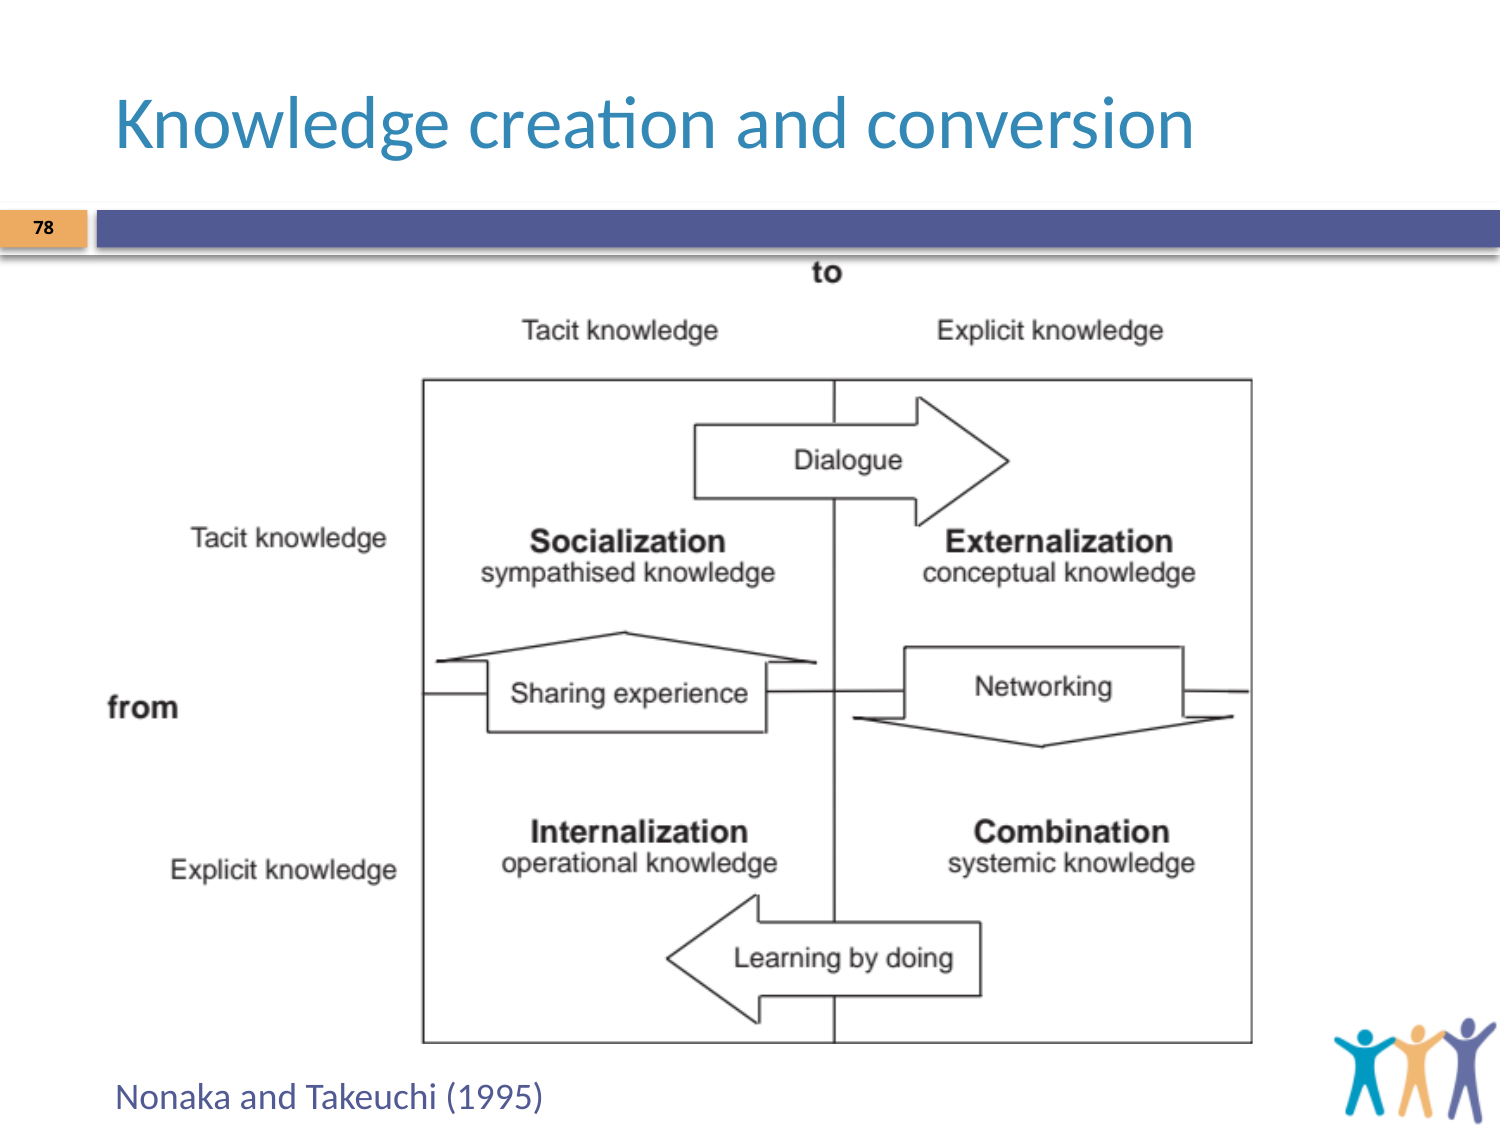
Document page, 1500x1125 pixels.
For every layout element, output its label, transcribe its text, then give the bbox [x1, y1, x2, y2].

slide_number 78 [0, 208, 88, 249]
title Knowledge creation and conversion [100, 37, 1438, 200]
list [100, 256, 1254, 1044]
text_box Nonaka and Takeuchi (1995) [100, 1064, 572, 1125]
